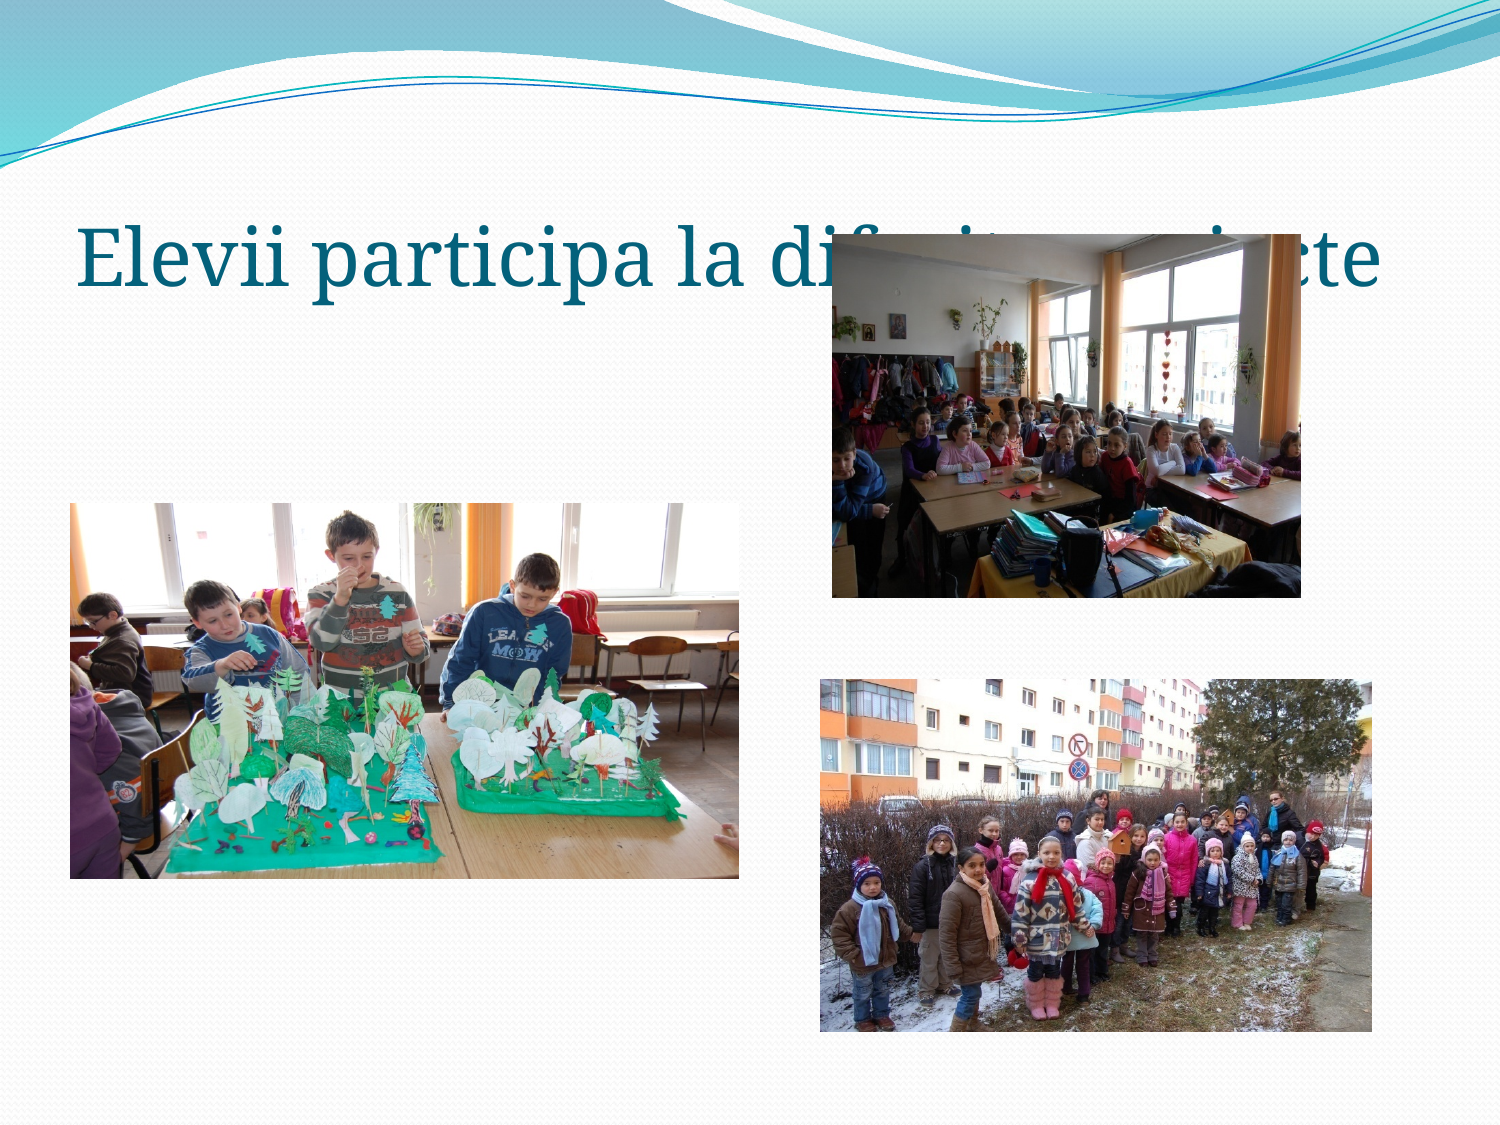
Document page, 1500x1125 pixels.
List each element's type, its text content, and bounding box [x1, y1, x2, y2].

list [70, 503, 739, 880]
picture [820, 679, 1372, 1032]
picture [831, 234, 1301, 598]
title Elevii participa la diferite proiecte [75, 115, 1425, 303]
